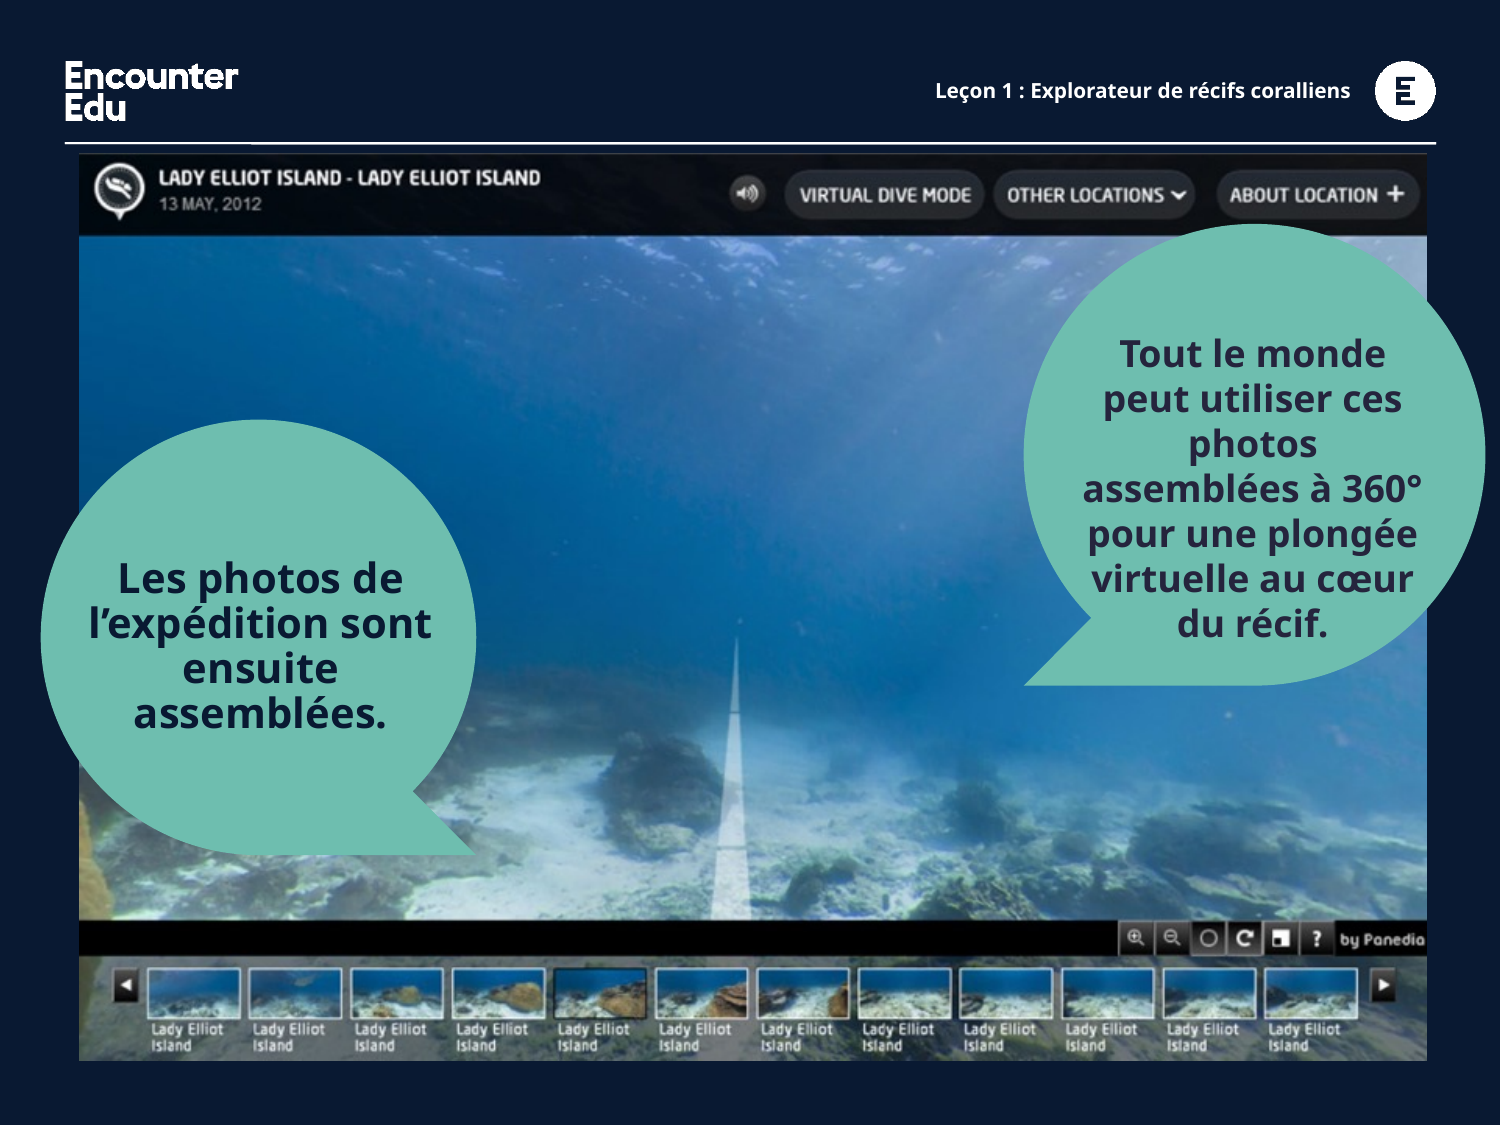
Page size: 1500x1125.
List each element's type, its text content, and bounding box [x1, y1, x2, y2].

title Leçon 1 : Explorateur de récifs coralliens [749, 71, 1359, 113]
picture [79, 153, 1427, 1061]
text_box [1023, 223, 1486, 692]
picture [1373, 58, 1437, 123]
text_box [40, 419, 477, 866]
picture [60, 58, 244, 123]
